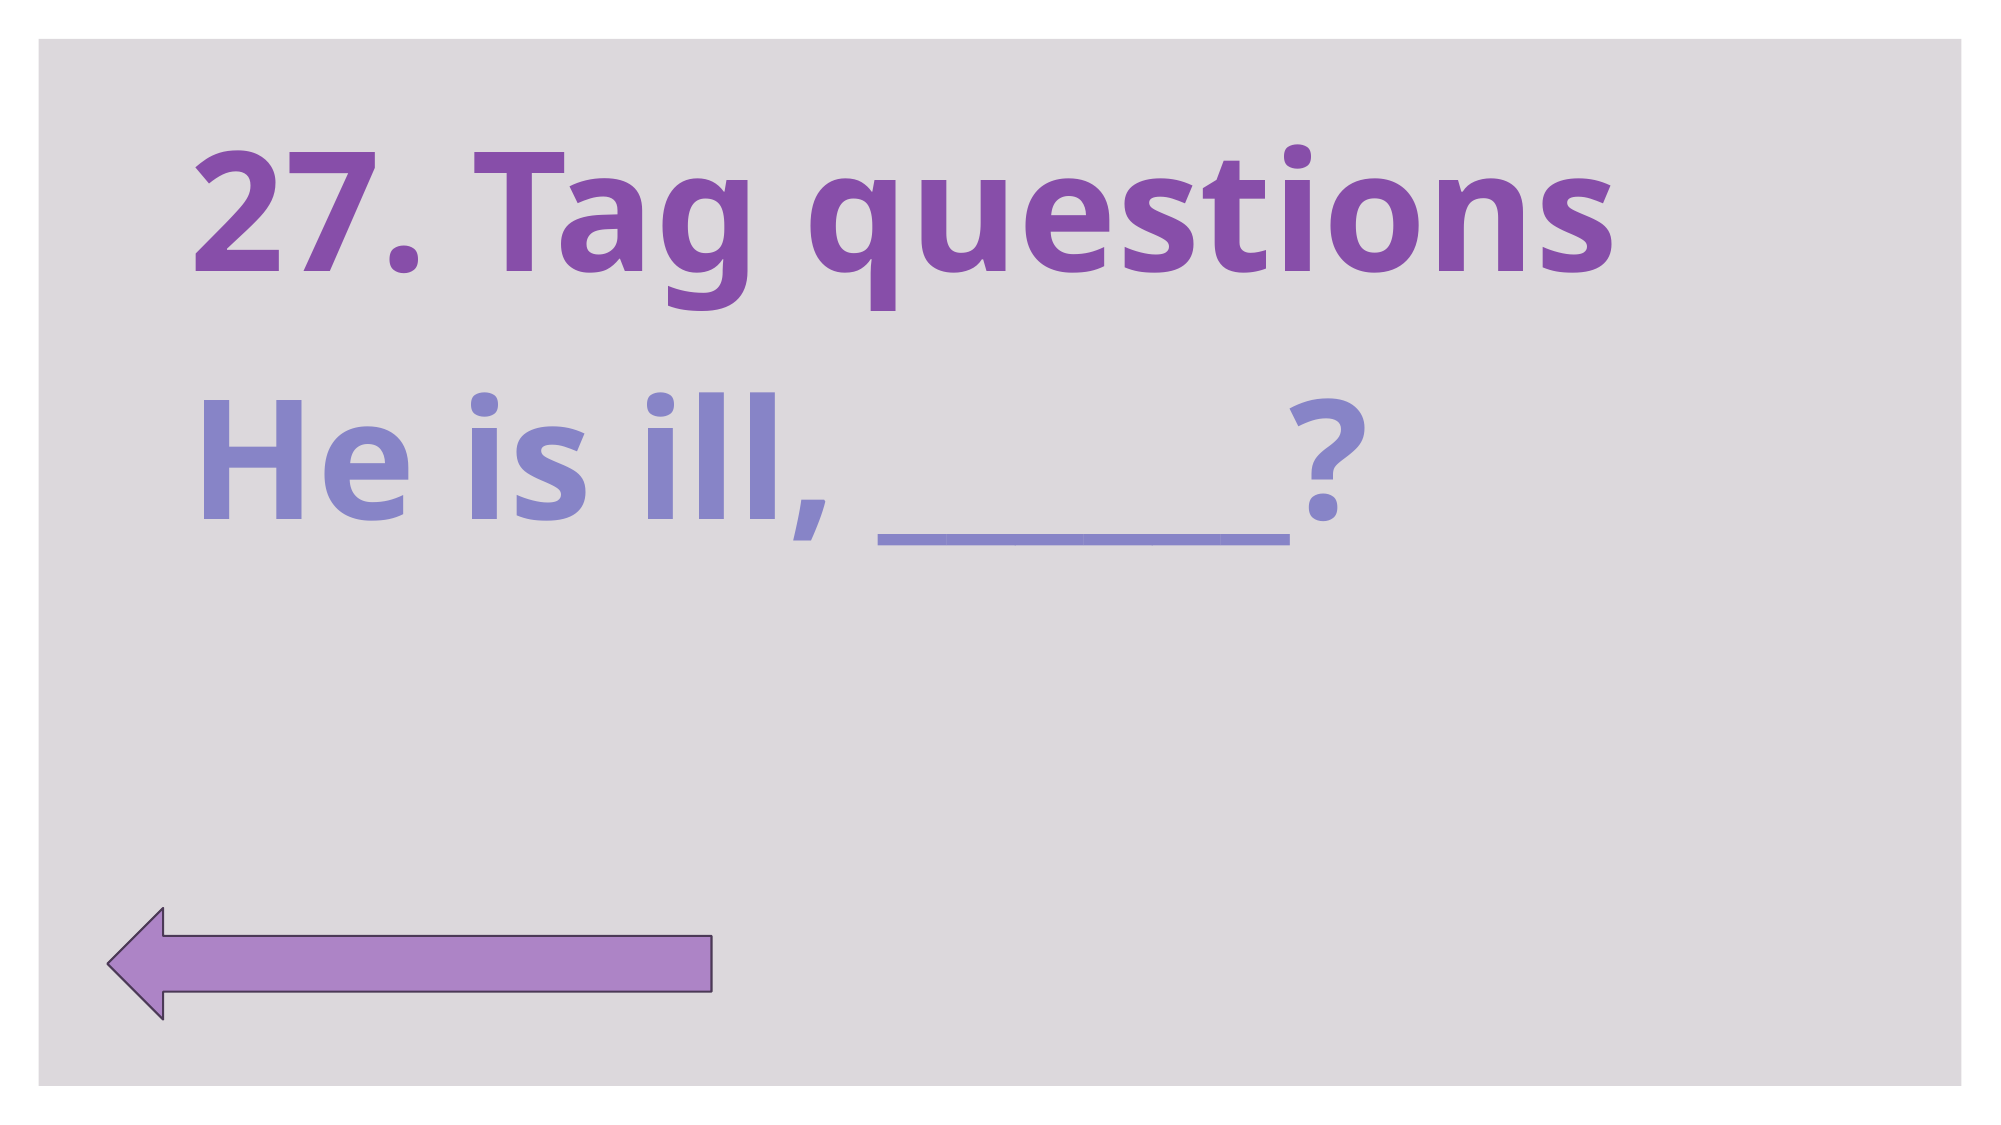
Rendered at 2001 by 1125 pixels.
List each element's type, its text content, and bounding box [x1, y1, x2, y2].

list He is ill, ______? [174, 345, 1825, 990]
text_box [106, 907, 713, 1021]
title 27. Tag questions [174, 105, 1825, 331]
